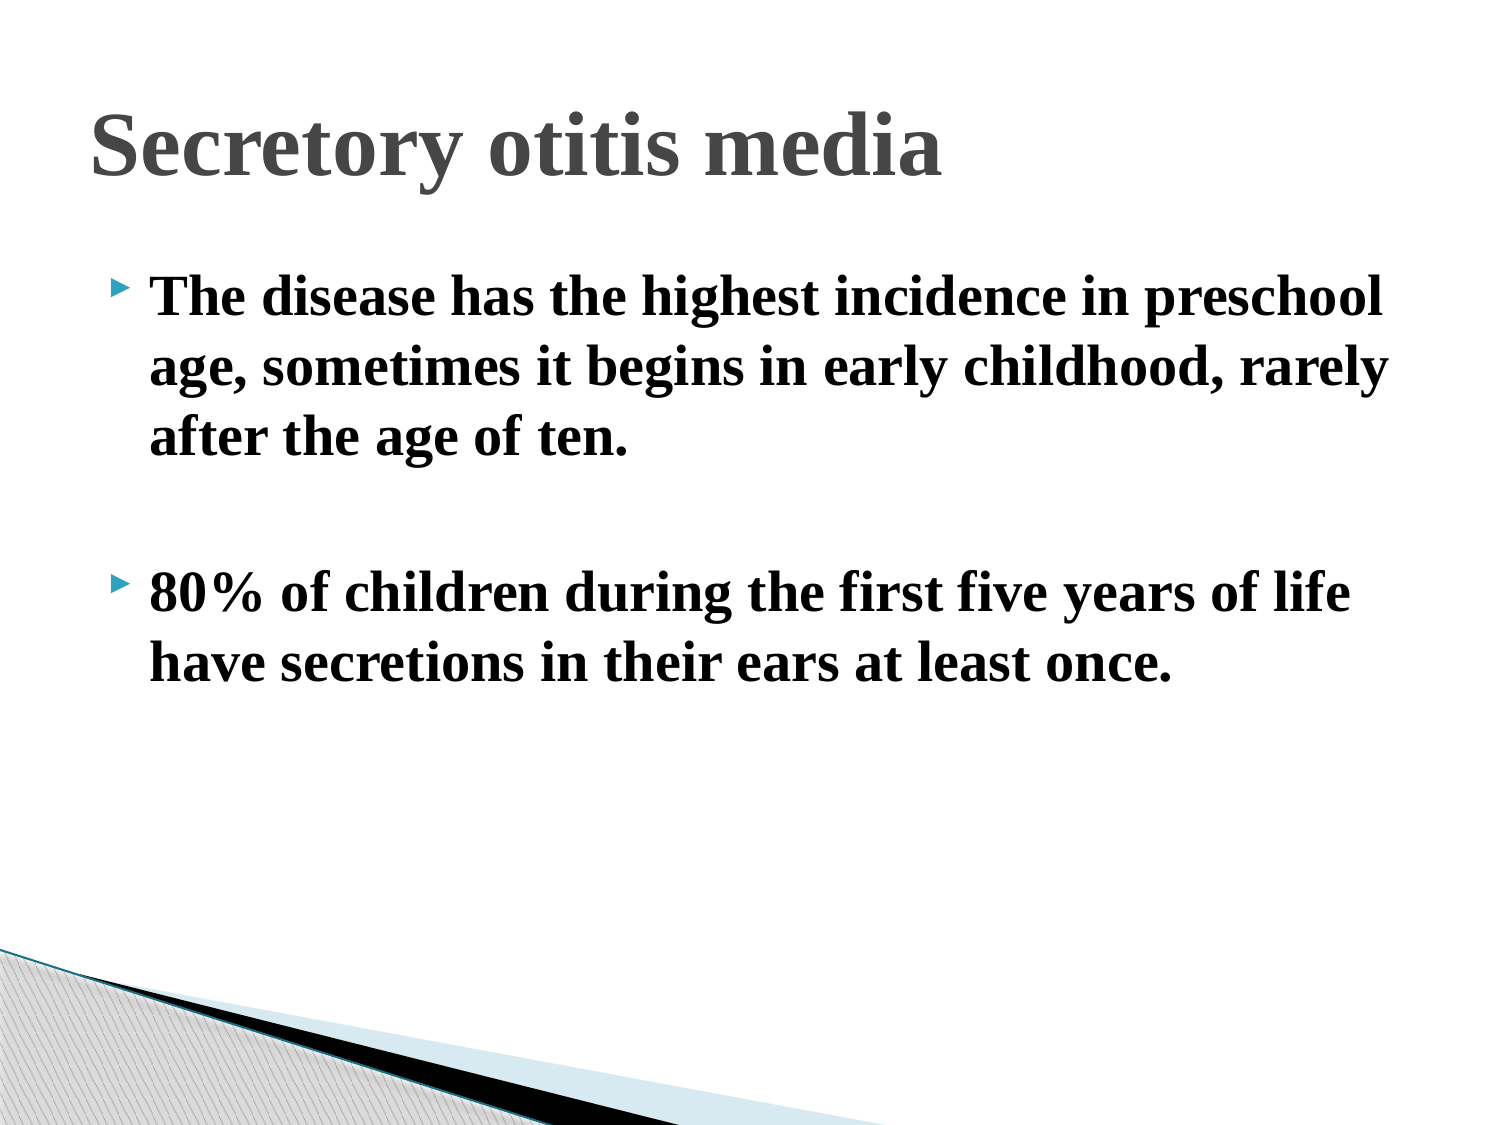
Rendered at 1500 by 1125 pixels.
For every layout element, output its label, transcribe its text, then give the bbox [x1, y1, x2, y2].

title Secretory otitis media [75, 45, 1425, 233]
list The disease has the highest incidence in preschool age, sometimes it begins in early childhood, rarely after the age of ten. 80% of children during the first five years of life have secretions in their ears at least once. [75, 249, 1425, 1088]
